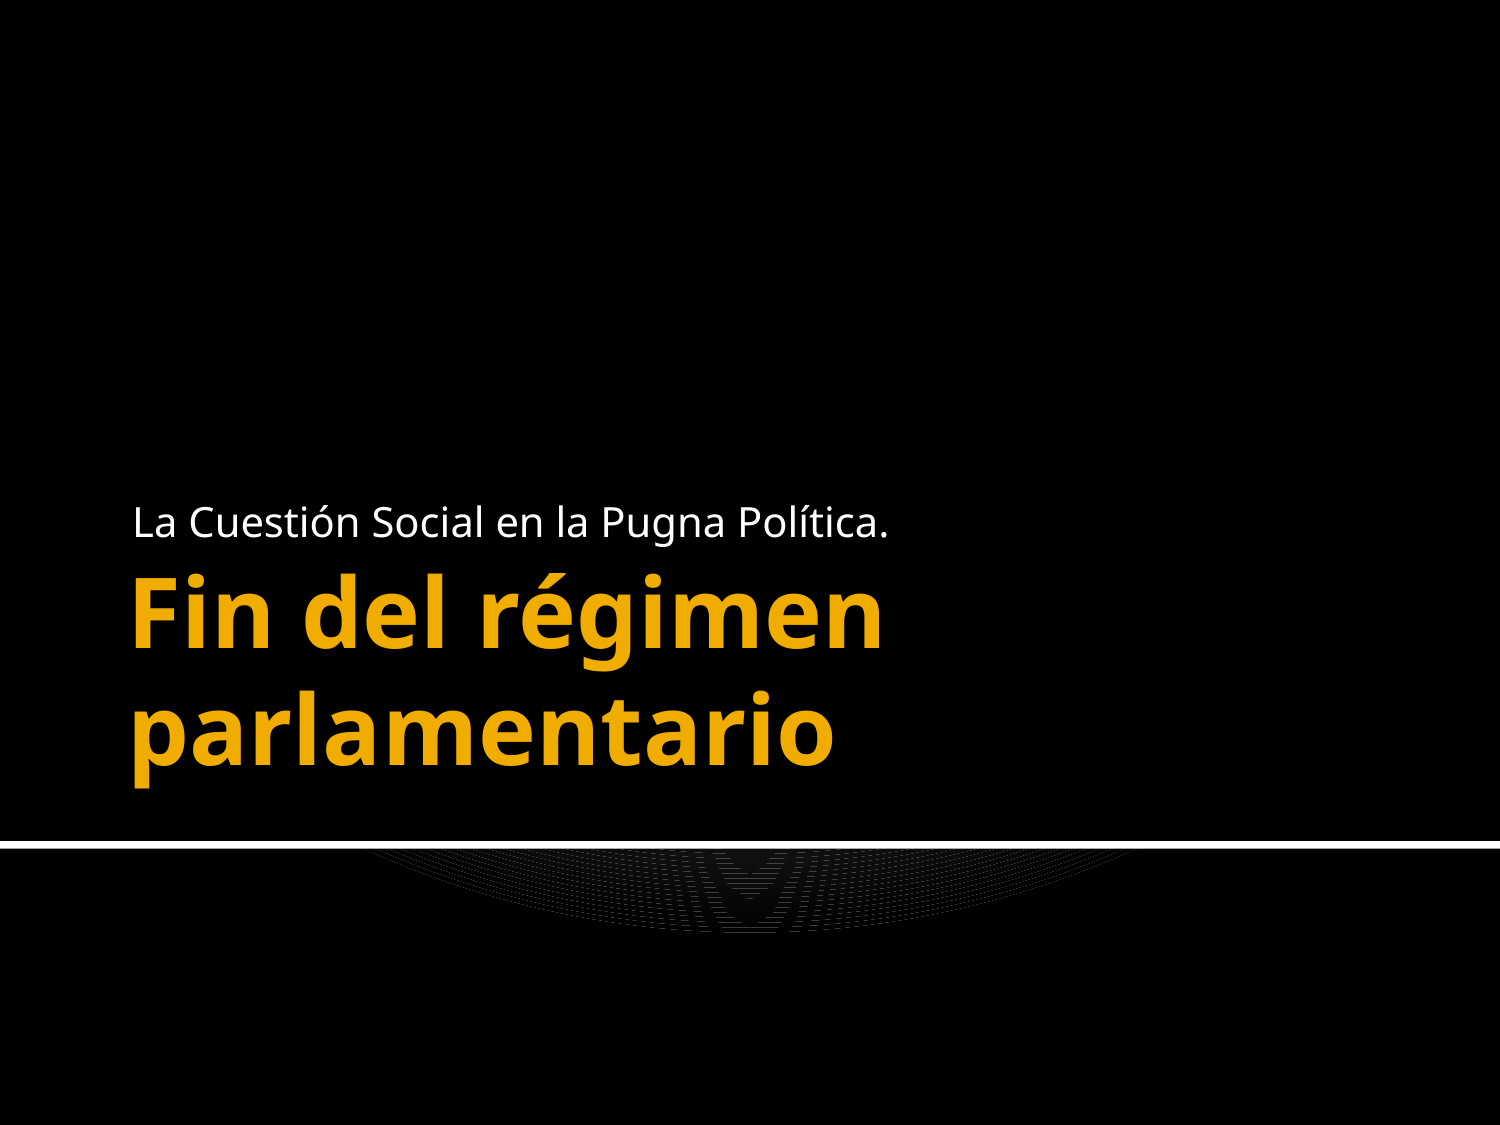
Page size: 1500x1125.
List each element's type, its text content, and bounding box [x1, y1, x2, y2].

title Fin del régimen parlamentario [112, 550, 1438, 825]
subtitle La Cuestión Social en la Pugna Política. [112, 299, 1438, 546]
